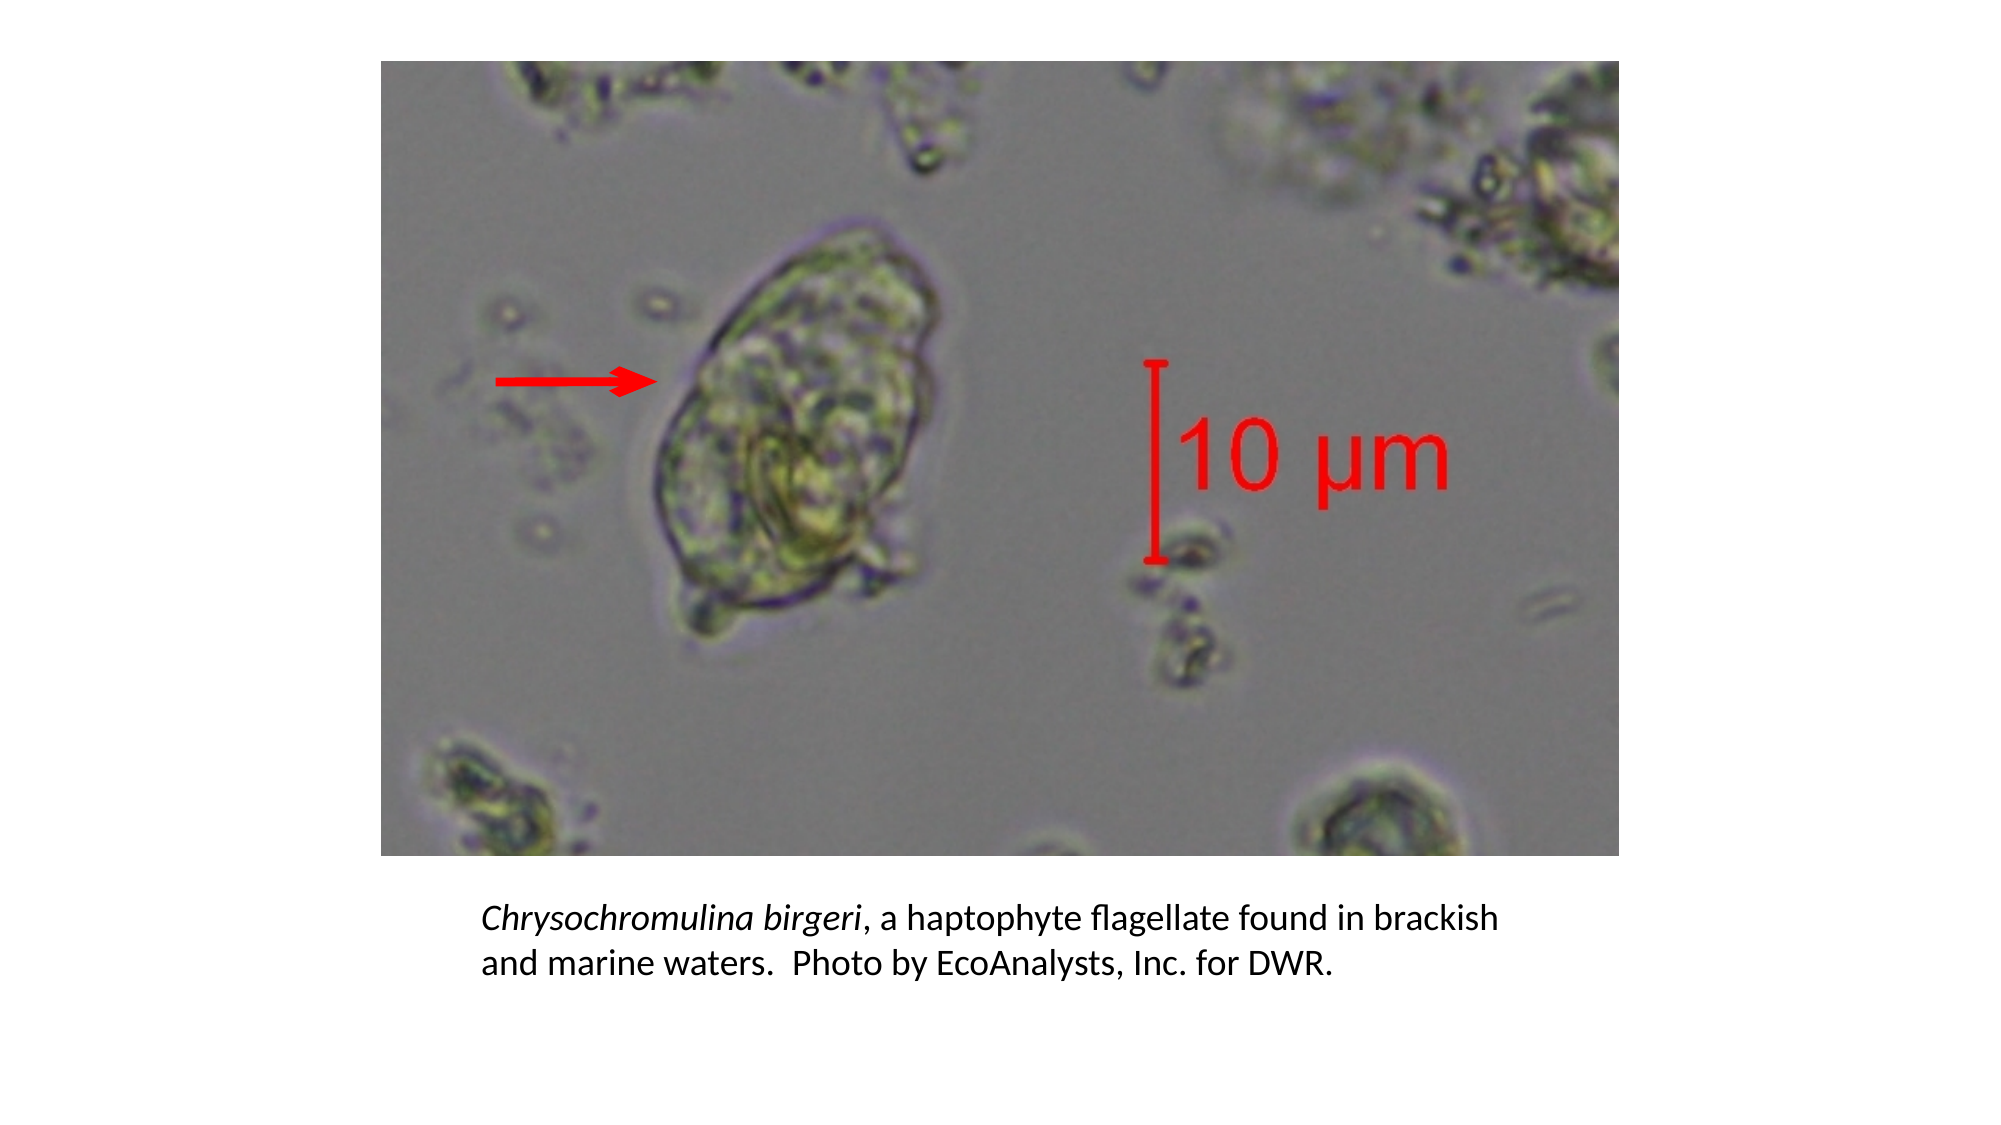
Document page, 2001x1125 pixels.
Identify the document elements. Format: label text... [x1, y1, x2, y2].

text_box Chrysochromulina birgeri, a haptophyte flagellate found in brackish and marine waters. Photo by EcoAnalysts, Inc. for DWR. [466, 885, 1534, 990]
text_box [381, 61, 1619, 856]
